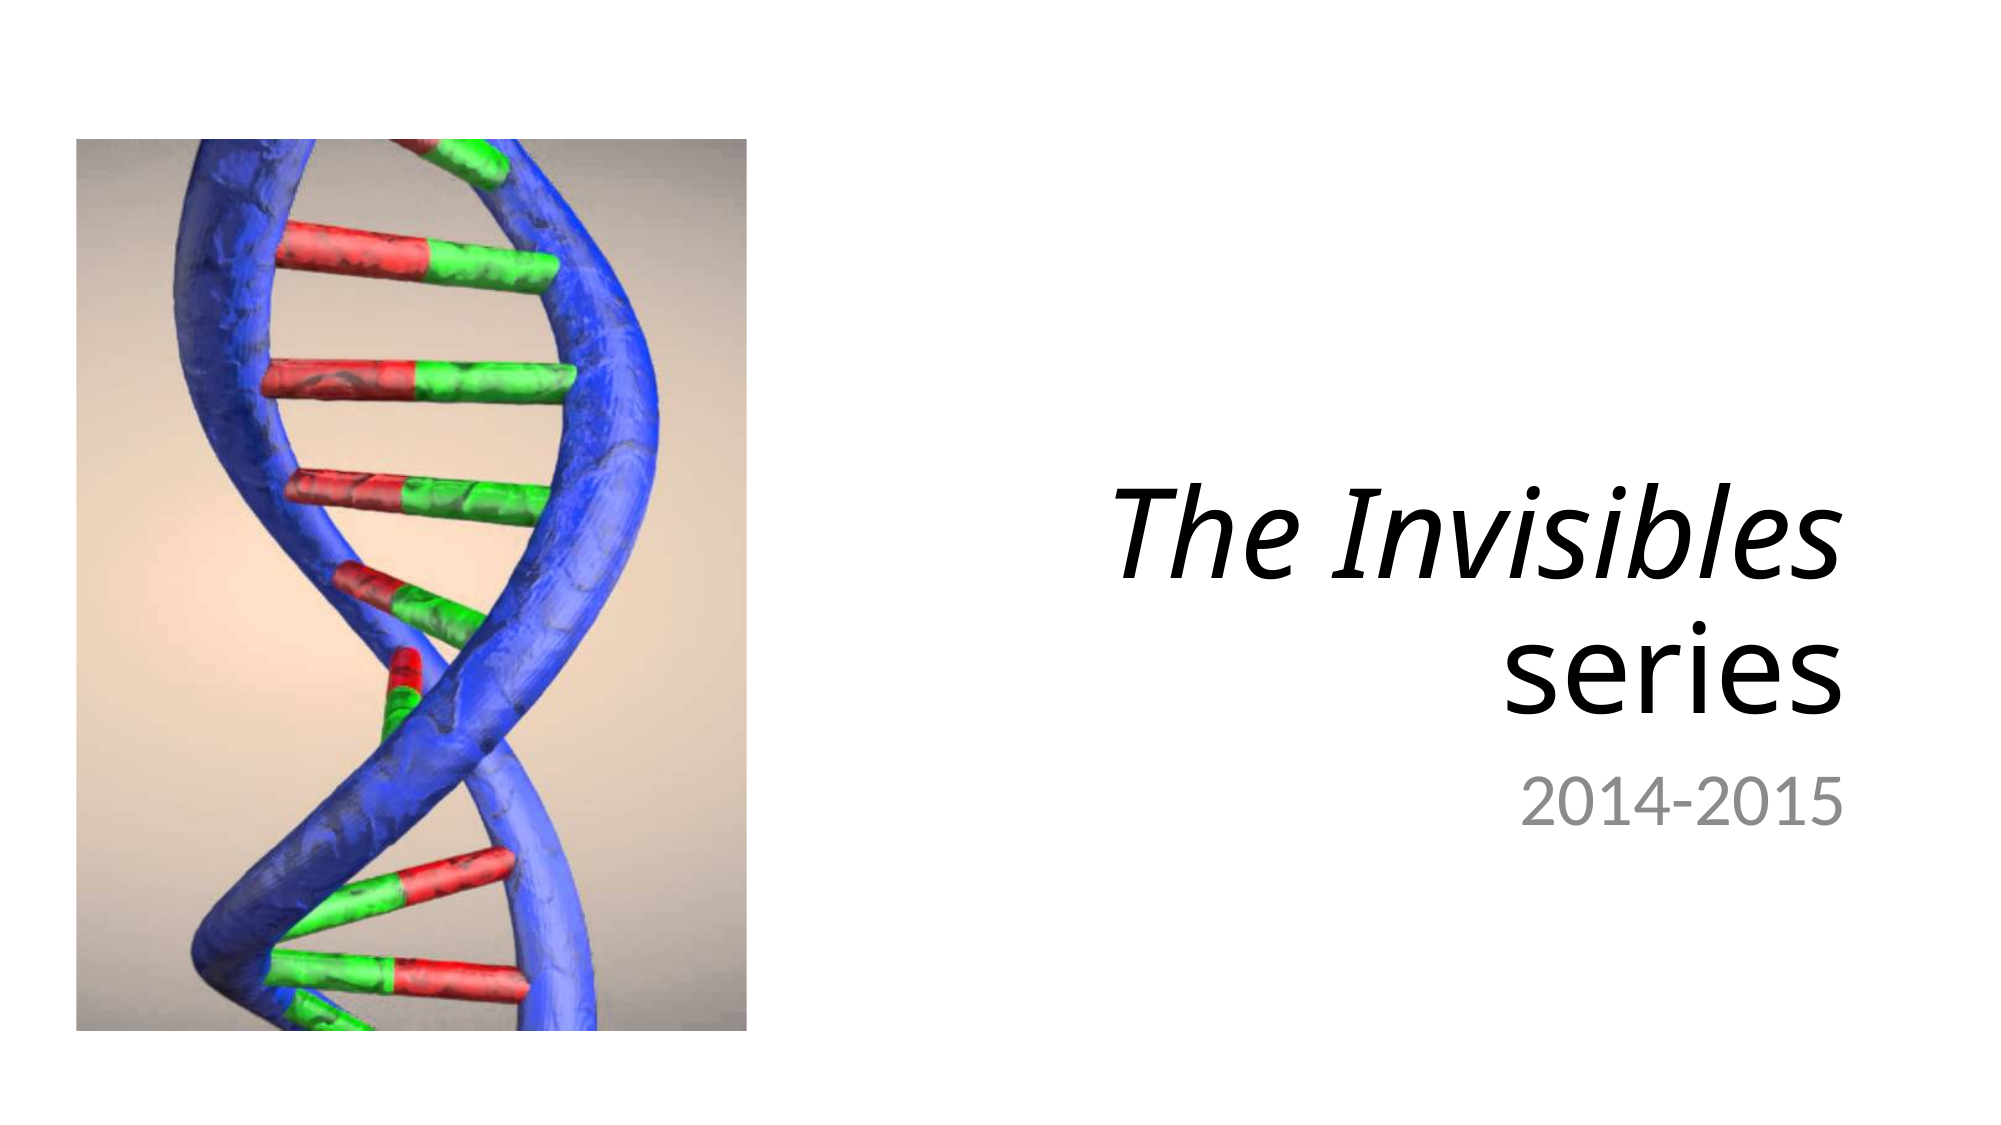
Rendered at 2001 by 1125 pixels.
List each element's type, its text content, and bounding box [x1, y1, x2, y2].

title The Invisibles series [797, 280, 1862, 749]
list 2014-2015 [747, 752, 1862, 999]
picture [76, 139, 747, 1031]
